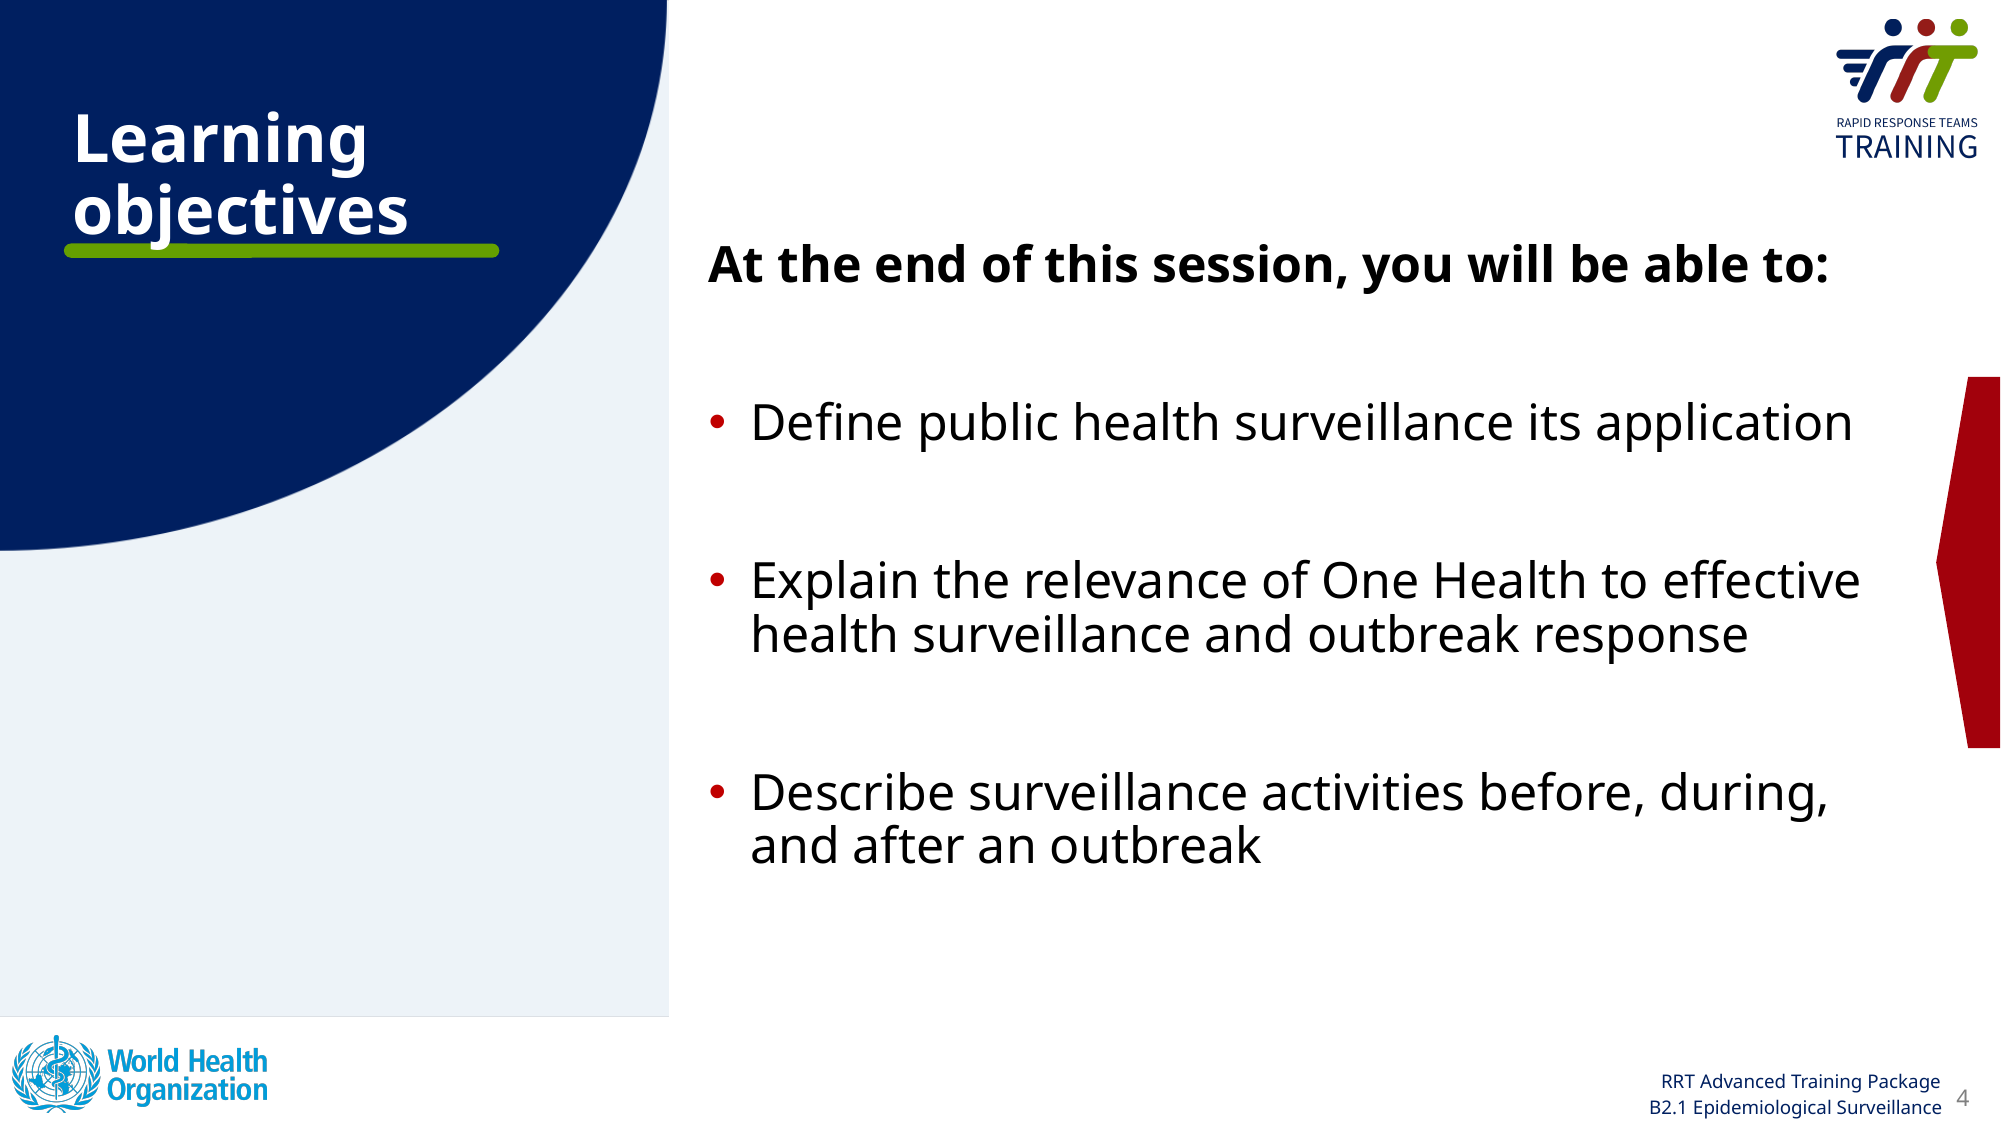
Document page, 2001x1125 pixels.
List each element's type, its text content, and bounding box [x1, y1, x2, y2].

picture [58, 1050, 64, 1058]
picture [12, 1035, 267, 1113]
list At the end of this session, you will be able to: Define public health surveillance its application Explain the relevance of One Health to effective health surveillance and outbreak response Describe surveillance activities before, during, and after an outbreak [700, 231, 1937, 1049]
picture [12, 1083, 48, 1113]
picture [1835, 19, 1978, 167]
picture [0, 0, 669, 1018]
title Learning objectives [64, 97, 601, 337]
